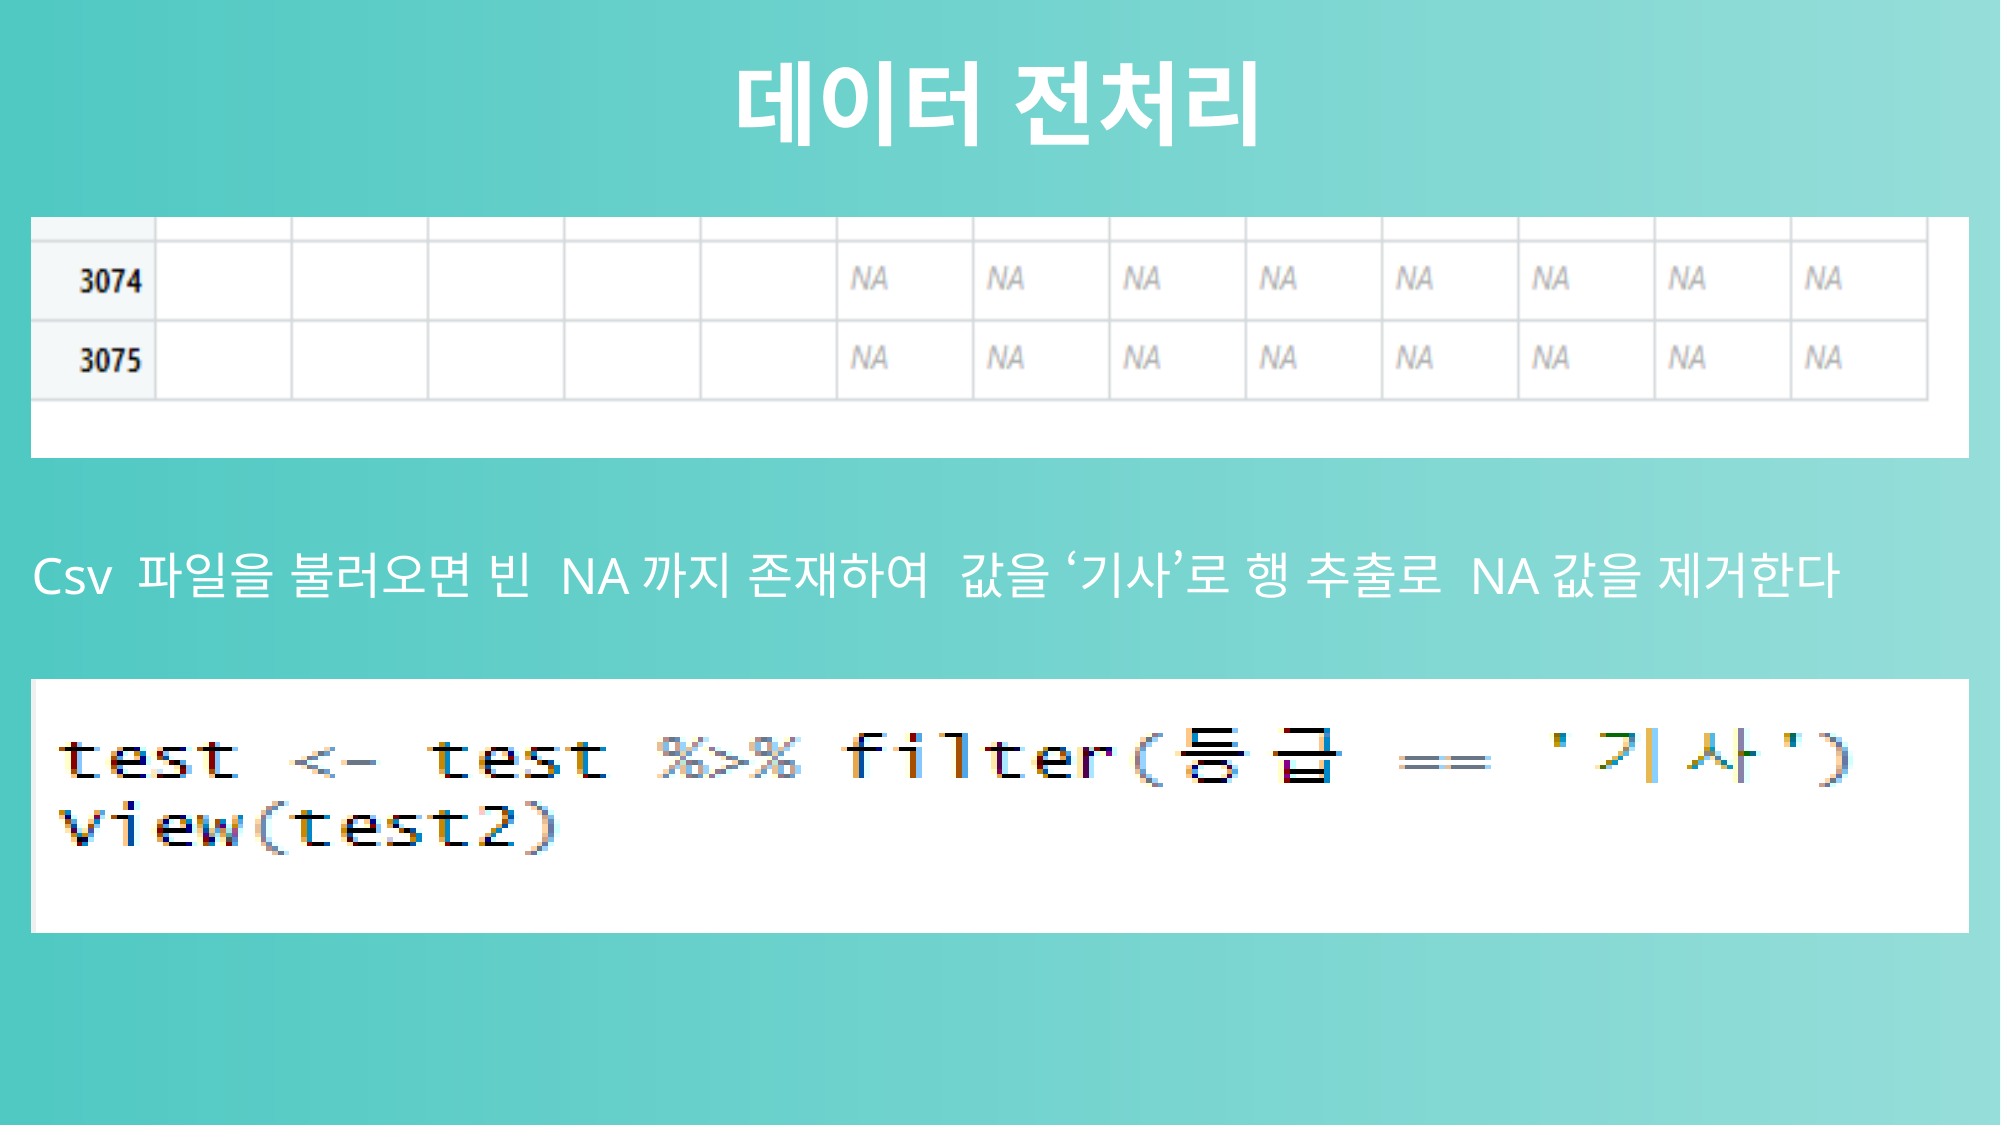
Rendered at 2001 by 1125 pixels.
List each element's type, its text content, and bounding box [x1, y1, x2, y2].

text_box Csv 파일을 불러오면 빈 NA까지 존재하여 값을 ‘기사’로 행 추출로 NA값을 제거한다 [16, 537, 1875, 612]
text_box 데이터 전처리 [0, 0, 2000, 218]
picture [0, 0, 2001, 1125]
